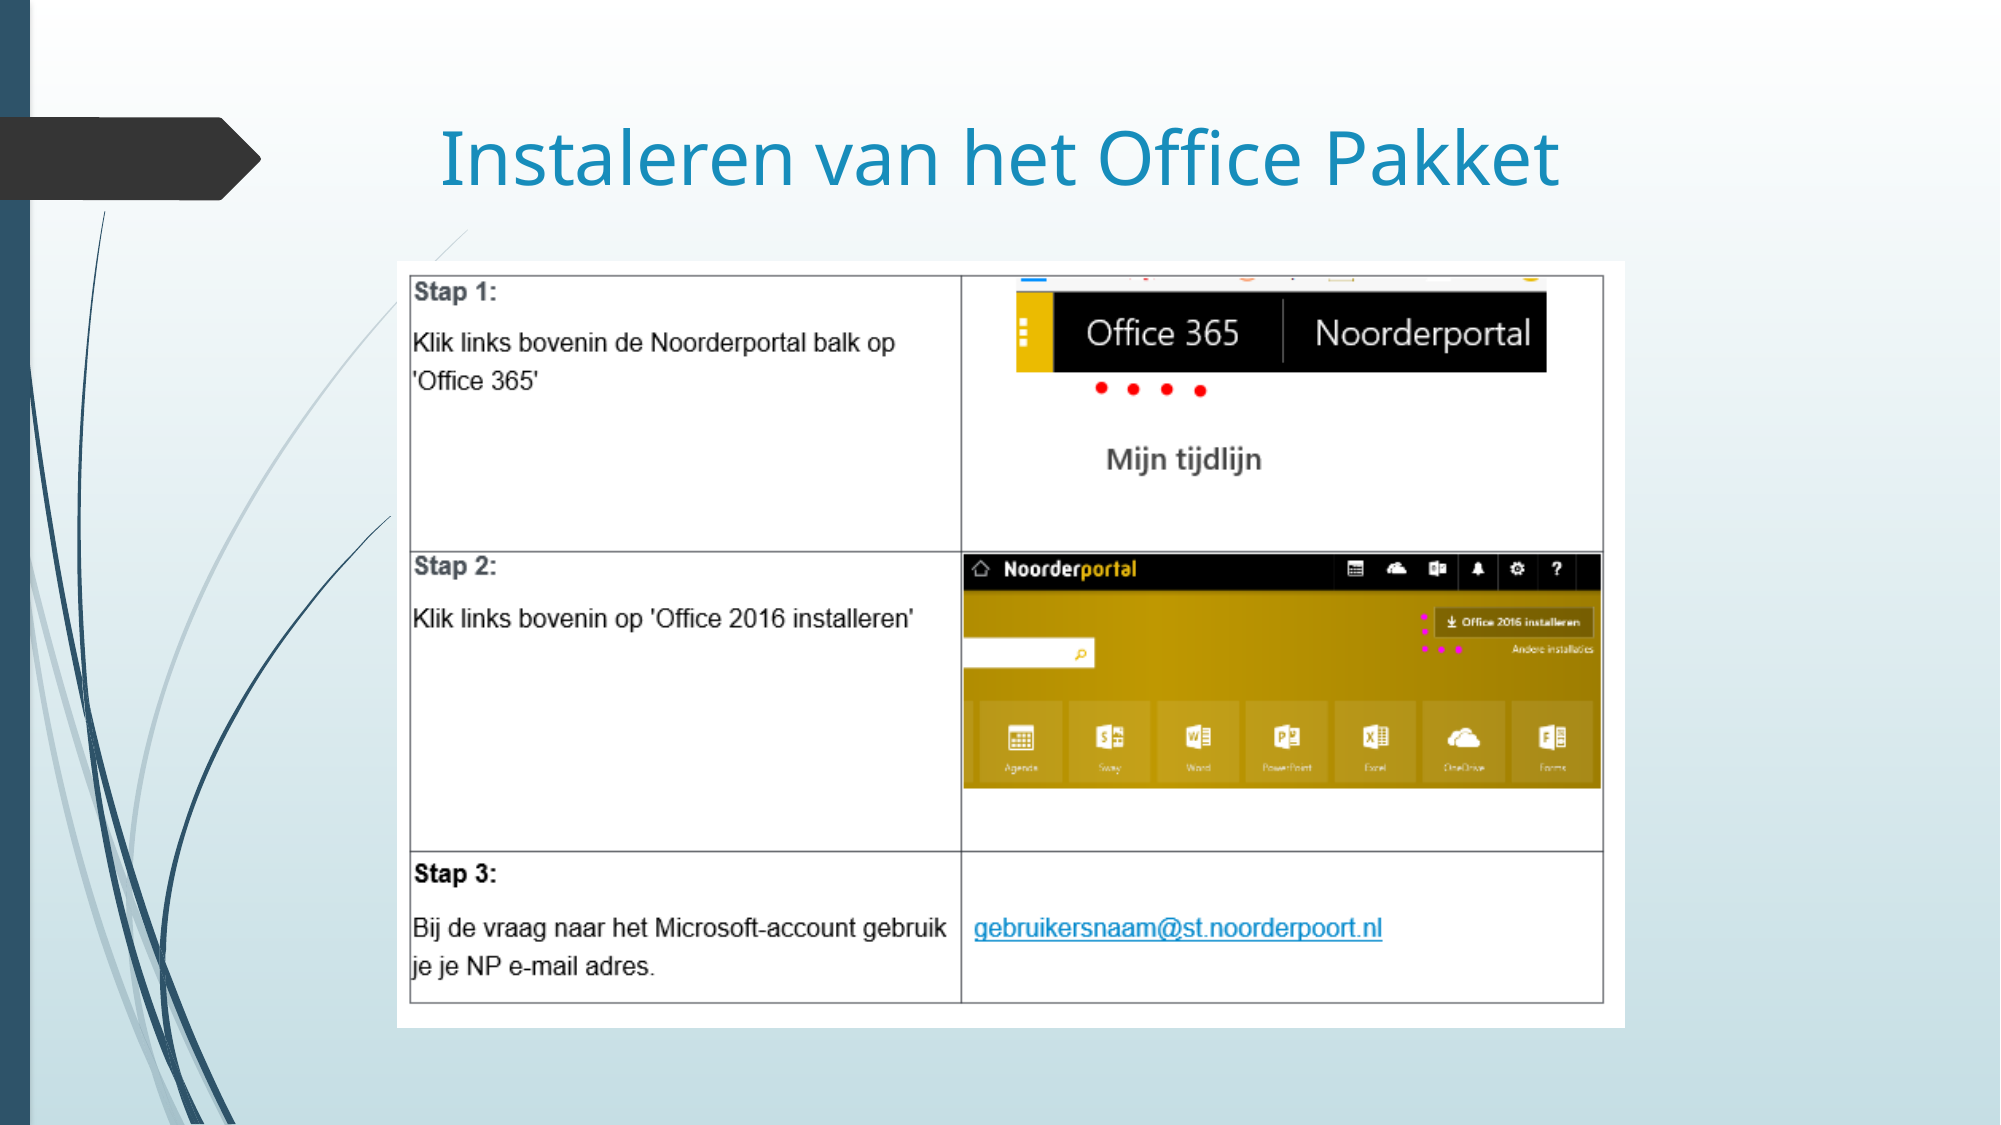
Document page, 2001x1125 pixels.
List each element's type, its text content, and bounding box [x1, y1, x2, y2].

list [397, 261, 1626, 1028]
title Instaleren van het Office Pakket [425, 102, 1888, 313]
